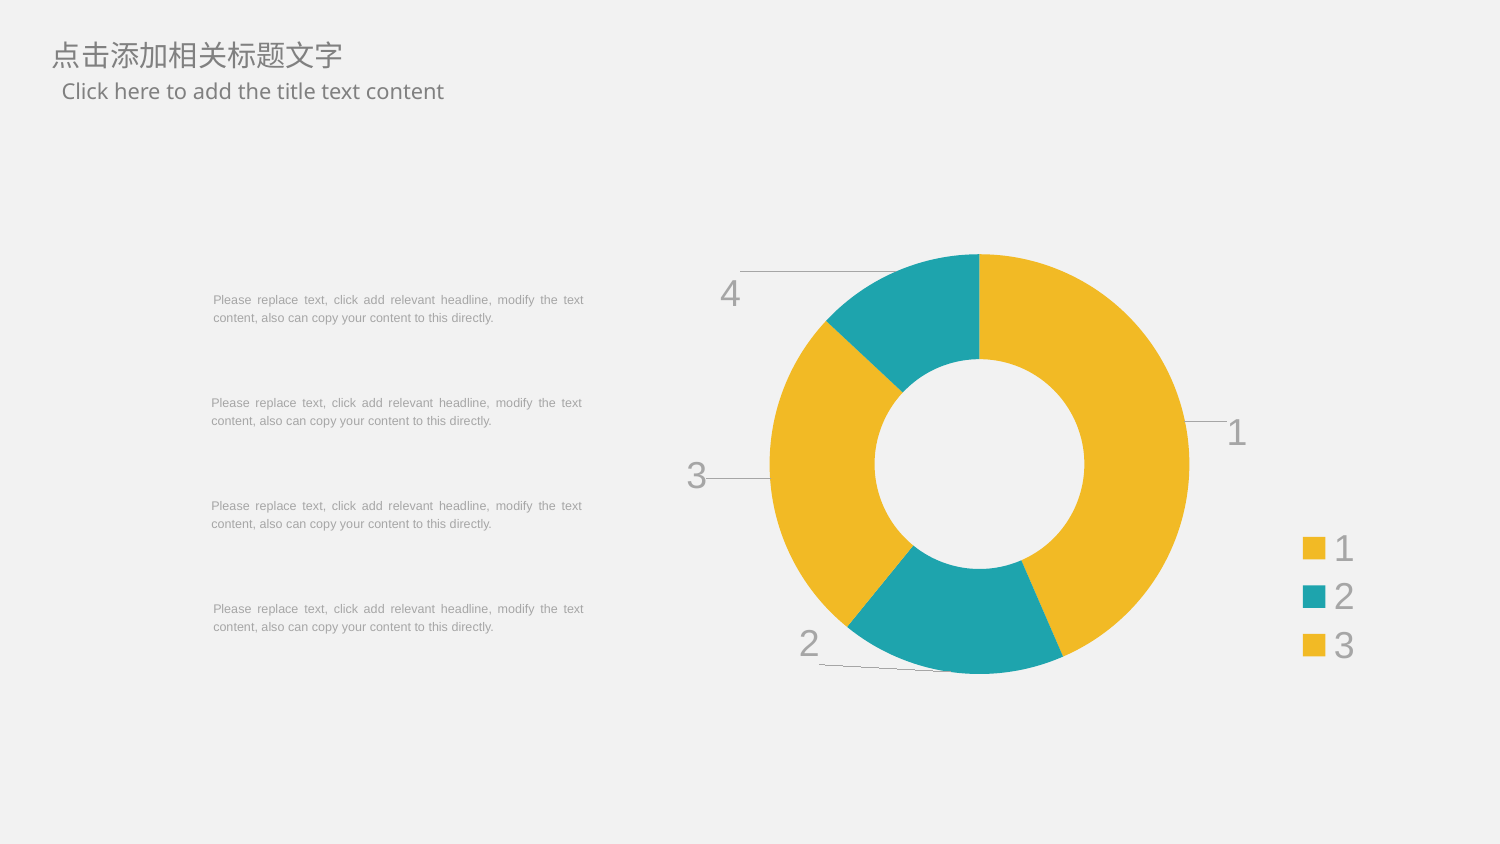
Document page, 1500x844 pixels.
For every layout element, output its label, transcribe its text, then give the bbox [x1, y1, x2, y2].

text_box Please replace text, click add relevant headline, modify the text content, also can copy your content to this directly. [211, 392, 582, 429]
text_box Please replace text, click add relevant headline, modify the text content, also can copy your content to this directly. [211, 495, 582, 532]
chart [649, 245, 1397, 684]
text_box Please replace text, click add relevant headline, modify the text content, also can copy your content to this directly. [213, 289, 584, 326]
text_box Please replace text, click add relevant headline, modify the text content, also can copy your content to this directly. [213, 597, 584, 634]
